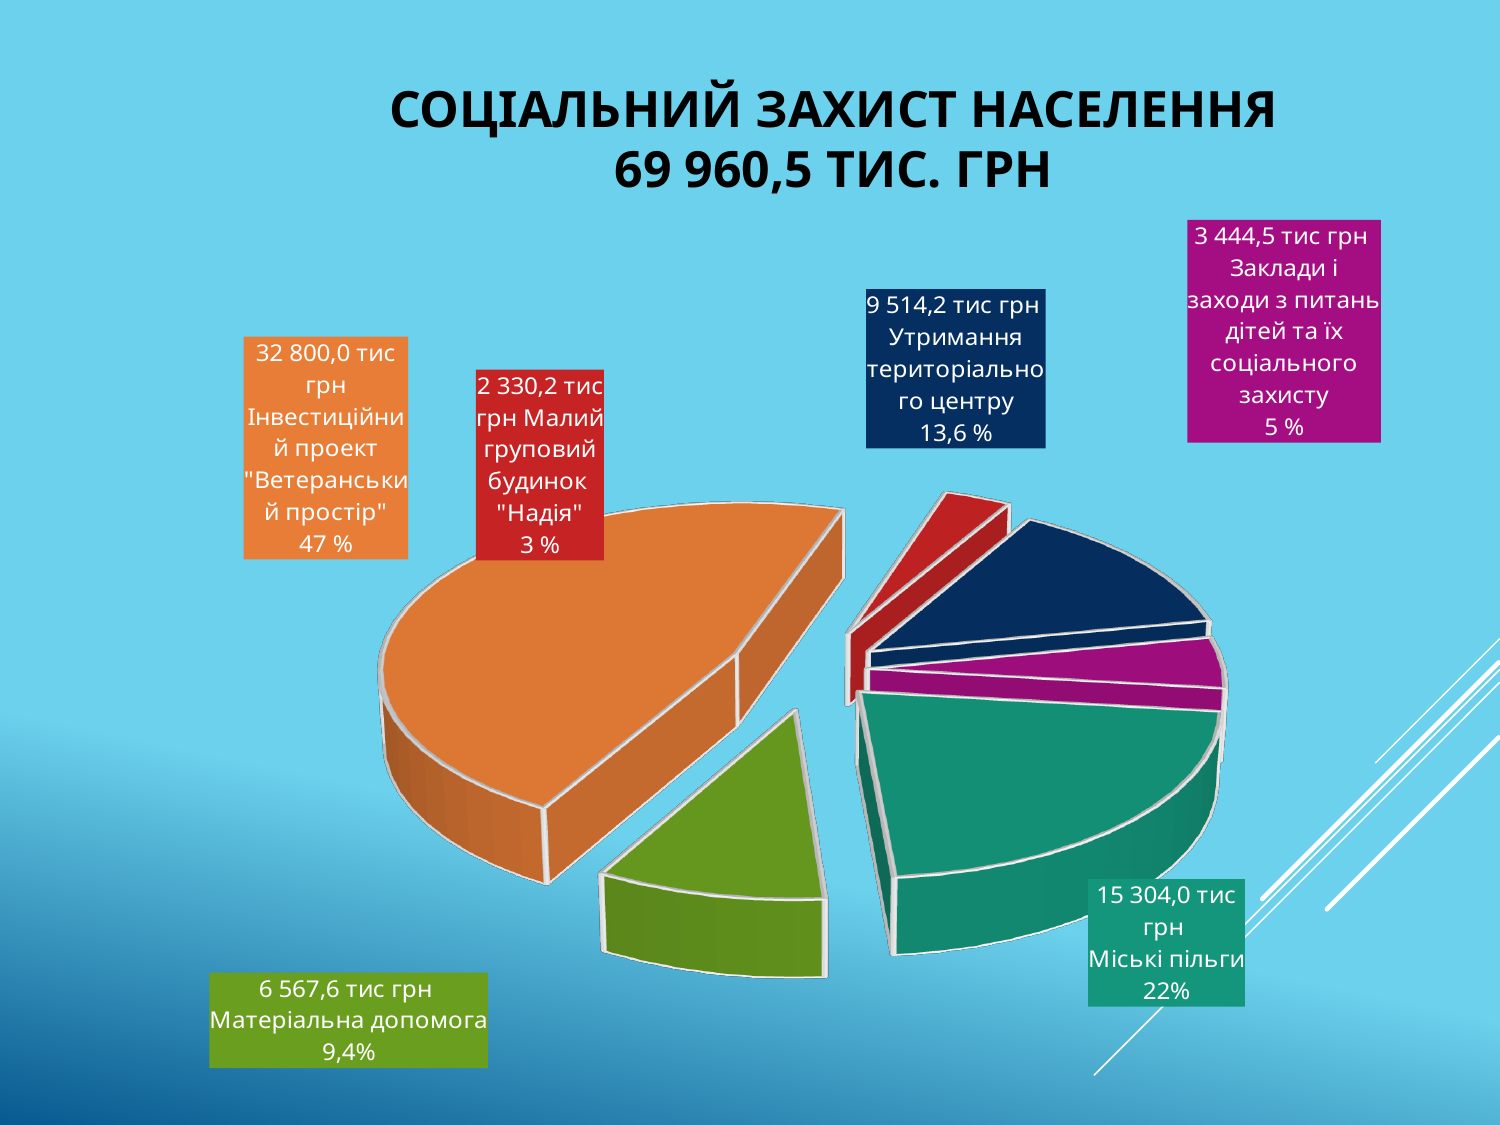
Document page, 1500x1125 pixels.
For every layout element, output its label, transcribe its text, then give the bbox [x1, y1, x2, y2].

title Соціальний захист населення 69 960,5 тис. грн [252, 54, 1416, 219]
chart [100, 219, 1416, 1125]
